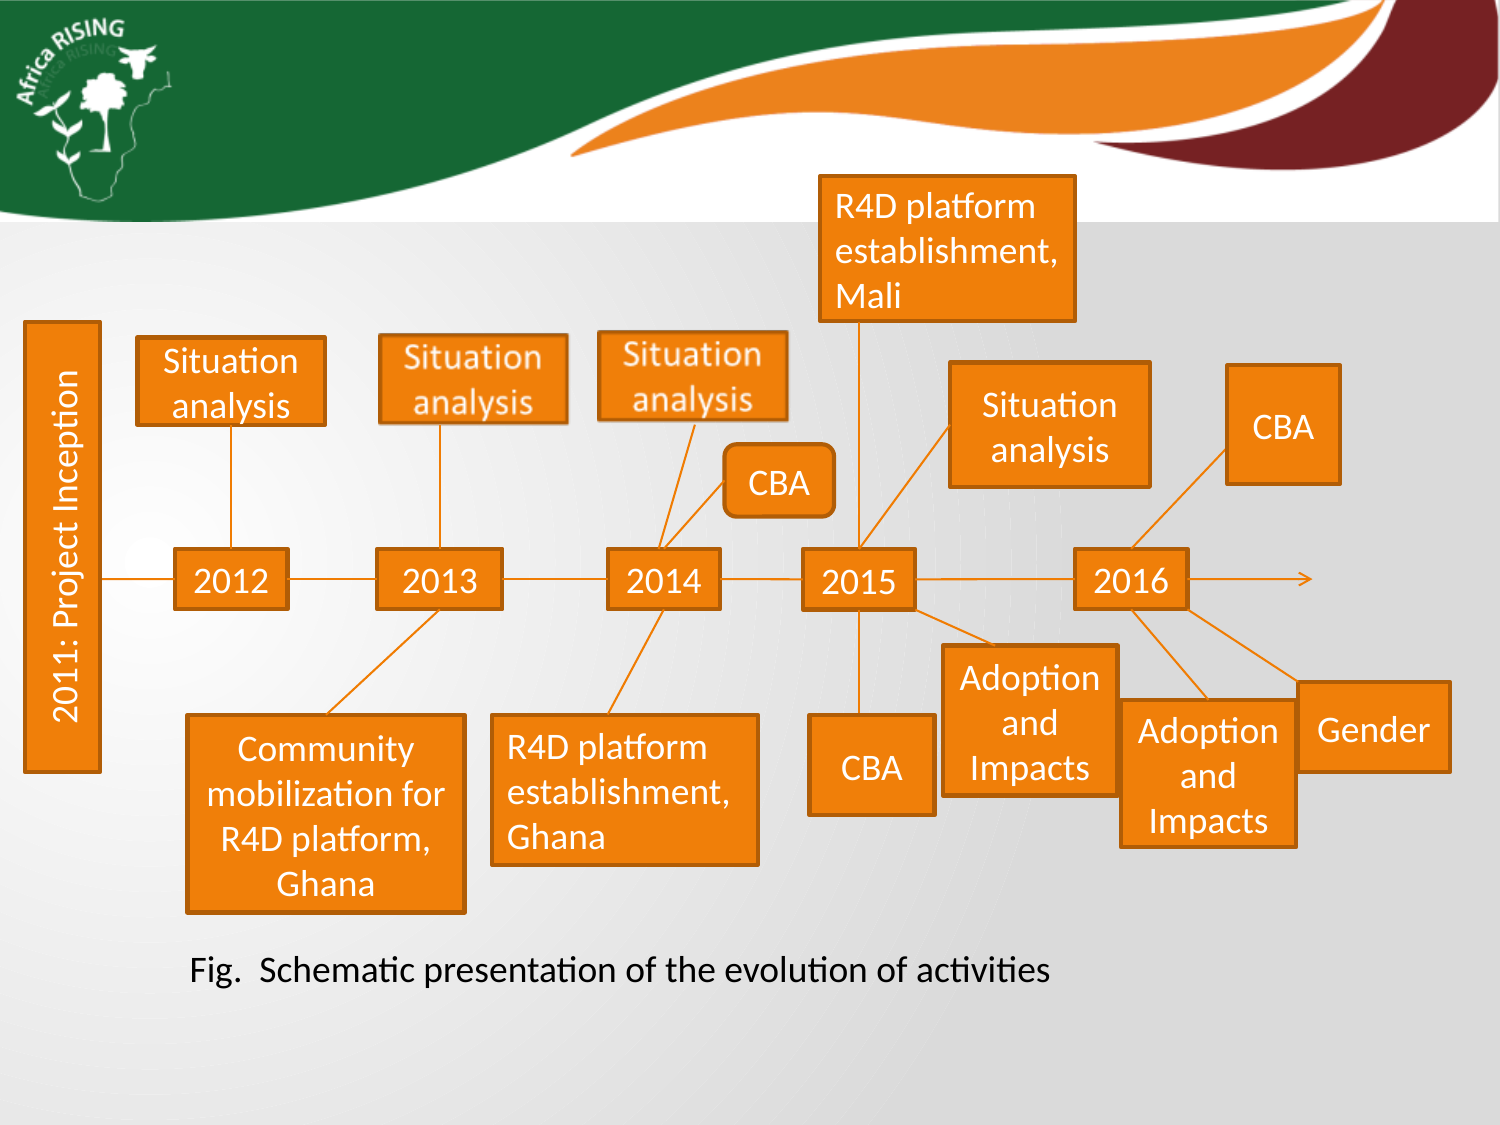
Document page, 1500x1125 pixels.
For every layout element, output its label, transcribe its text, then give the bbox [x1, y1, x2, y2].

text_box Gender [1296, 680, 1452, 774]
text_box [658, 424, 696, 550]
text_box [1130, 608, 1210, 701]
text_box 2016 [1073, 547, 1190, 611]
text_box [1130, 446, 1228, 550]
text_box Adoption and Impacts [941, 643, 1120, 798]
text_box 2013 [375, 547, 504, 611]
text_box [663, 479, 725, 550]
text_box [325, 608, 441, 716]
text_box CBA [722, 442, 837, 519]
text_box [858, 424, 951, 550]
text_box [914, 609, 996, 647]
text_box 2014 [606, 547, 722, 611]
picture [0, 0, 1499, 222]
text_box Situation analysis [948, 360, 1152, 489]
text_box Situation analysis [135, 335, 327, 427]
text_box Fig. Schematic presentation of the evolution of activities [174, 937, 1225, 998]
text_box 2012 [173, 547, 290, 611]
text_box R4D platform establishment, Ghana [490, 713, 760, 867]
text_box CBA [1225, 363, 1342, 486]
picture [377, 320, 573, 448]
text_box CBA [807, 713, 937, 817]
text_box Community mobilization for R4D platform, Ghana [185, 713, 467, 915]
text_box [607, 608, 665, 716]
text_box R4D platform establishment, Mali [818, 174, 1077, 323]
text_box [1186, 608, 1299, 683]
text_box Adoption and Impacts [1119, 698, 1298, 849]
text_box 2015 [801, 547, 917, 612]
text_box 2011: Project Inception [23, 320, 102, 774]
picture [597, 317, 793, 445]
